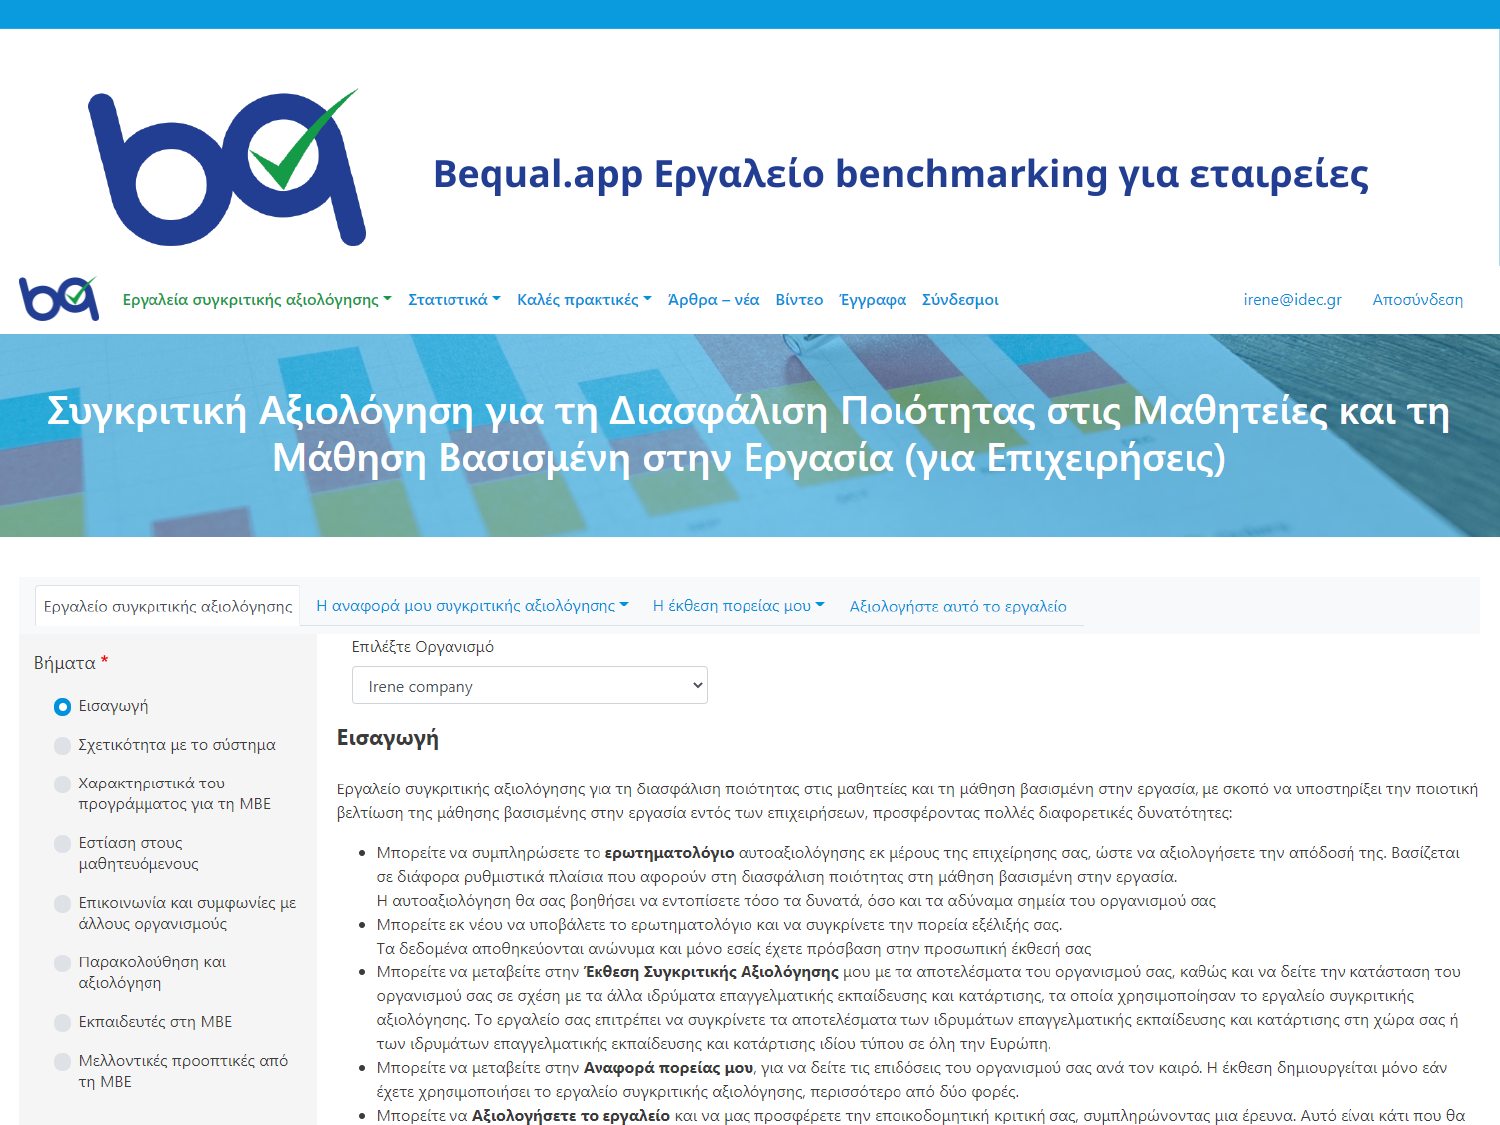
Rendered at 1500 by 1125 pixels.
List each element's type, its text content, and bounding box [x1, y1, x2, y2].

list Bequal.app Εργαλείο benchmarking για εταιρείες [417, 133, 1449, 260]
picture [88, 88, 367, 246]
picture [0, 265, 1500, 1125]
